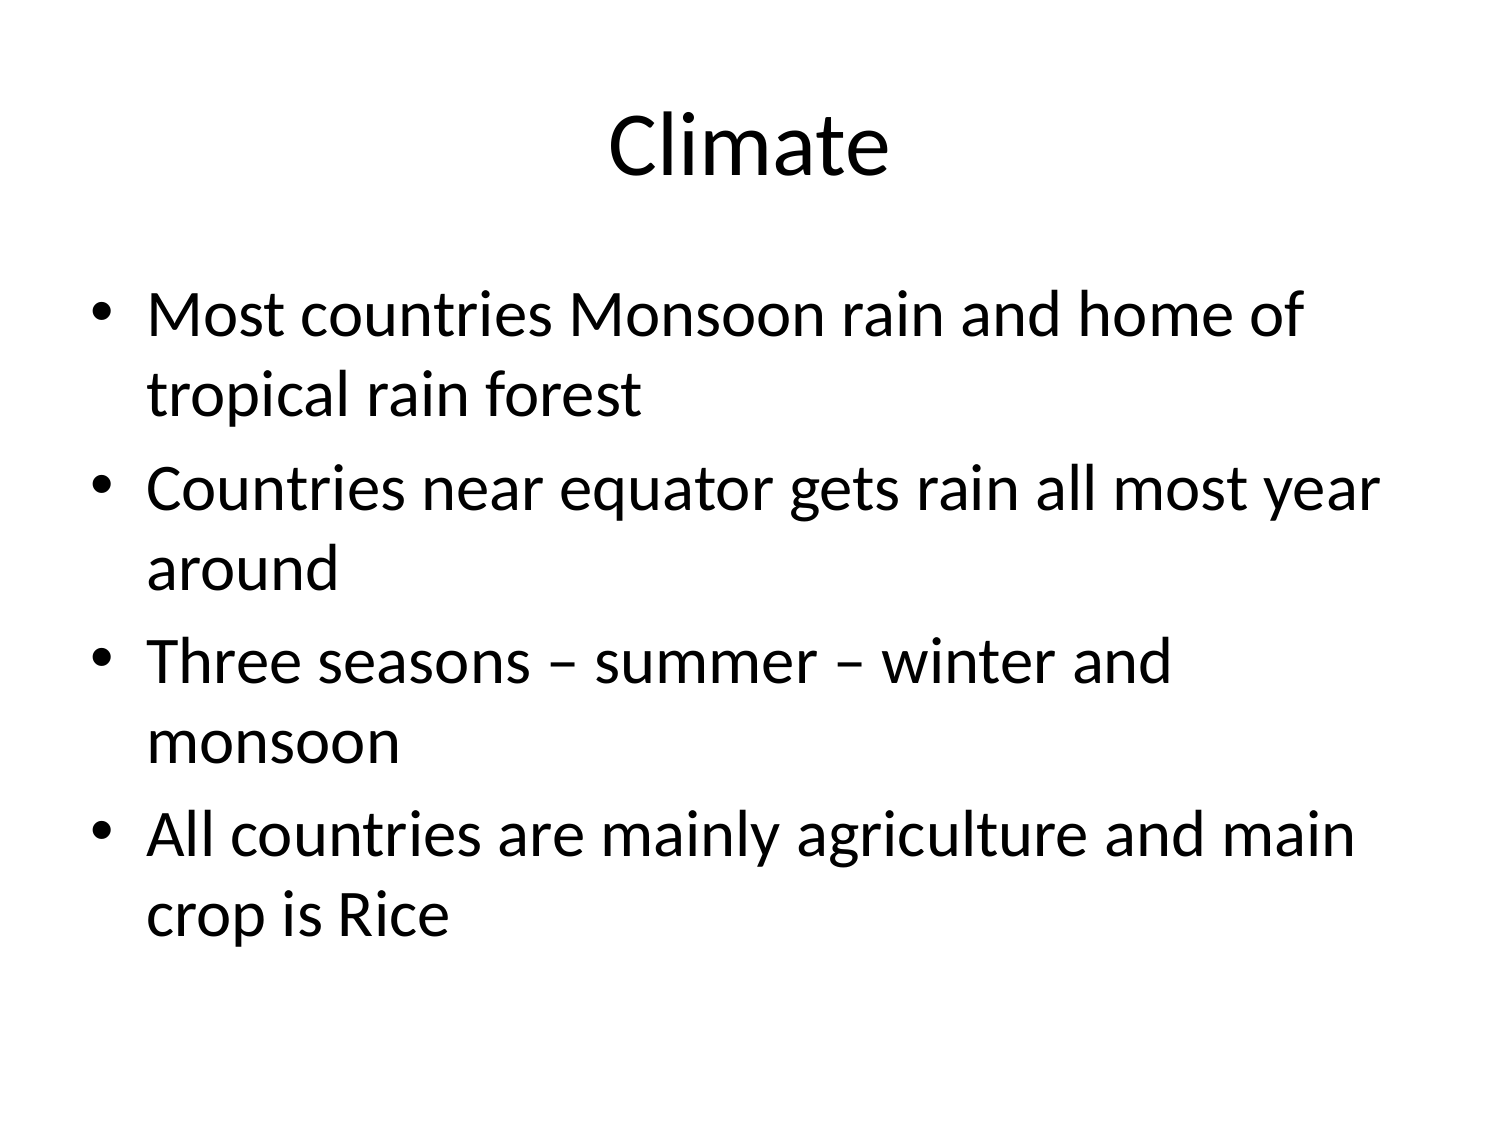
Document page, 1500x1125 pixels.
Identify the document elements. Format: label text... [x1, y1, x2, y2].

list Most countries Monsoon rain and home of tropical rain forest Countries near equator gets rain all most year around Three seasons – summer – winter and monsoon All countries are mainly agriculture and main crop is Rice [75, 262, 1425, 1005]
title Climate [75, 45, 1425, 233]
